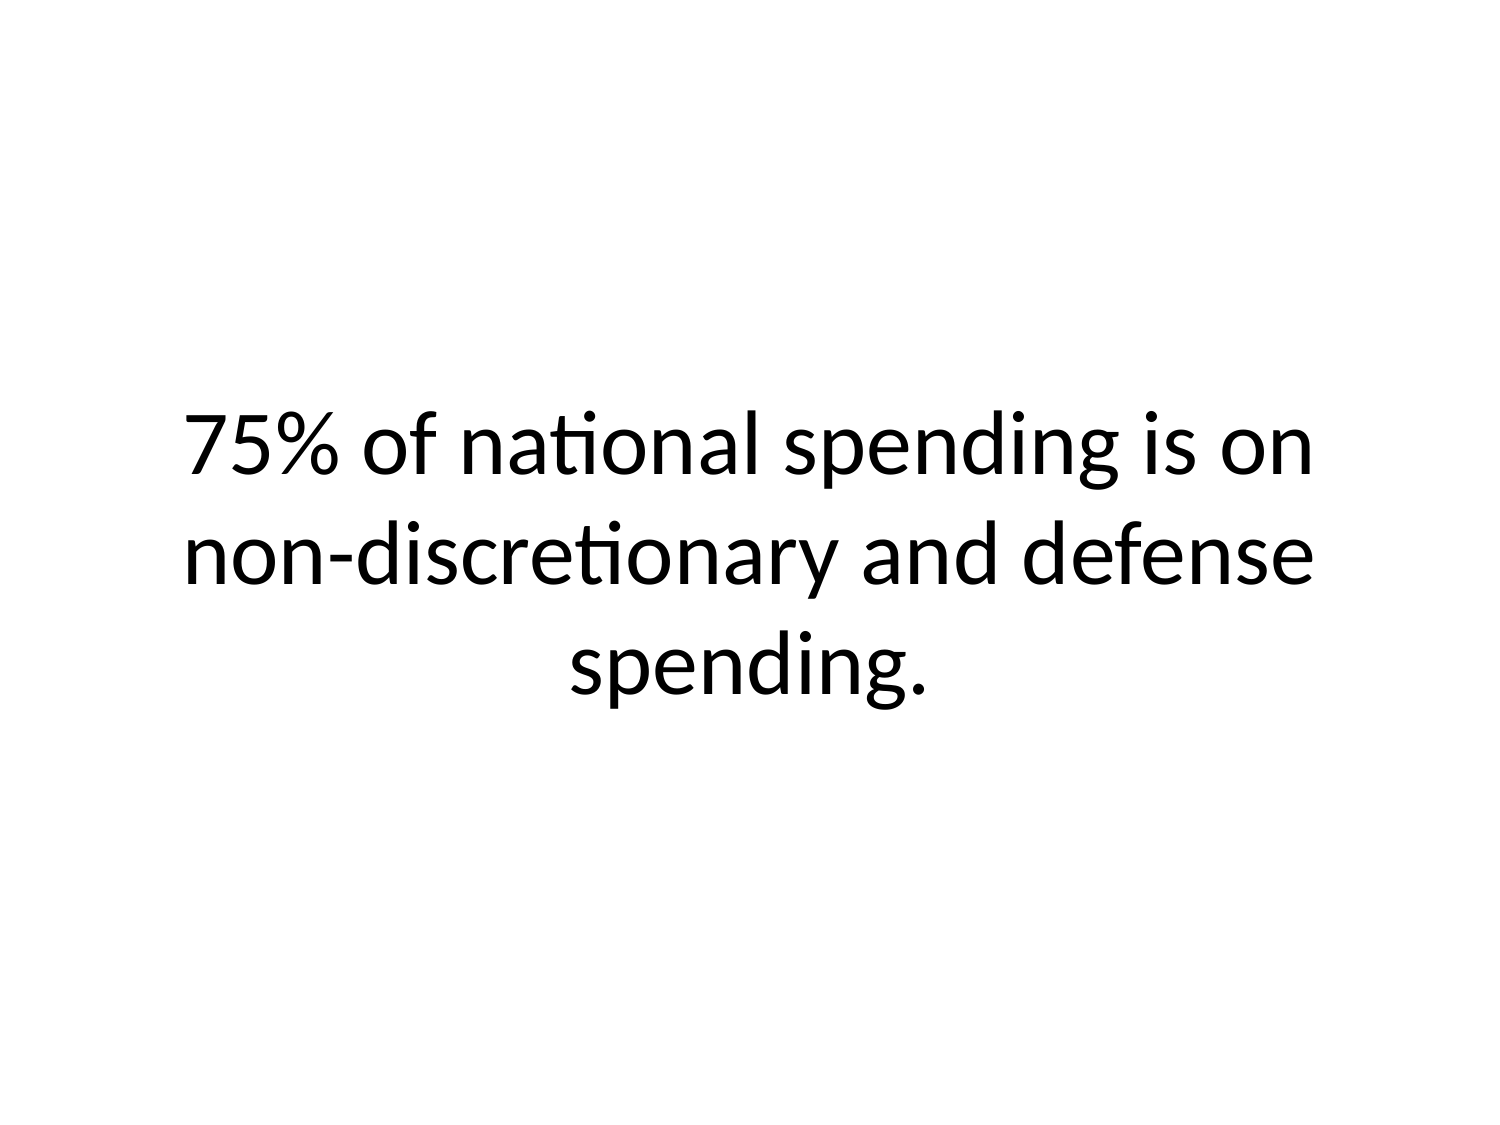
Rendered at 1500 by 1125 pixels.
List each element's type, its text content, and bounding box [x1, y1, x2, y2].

title 75% of national spending is on non-discretionary and defense spending. [74, 44, 1426, 1051]
